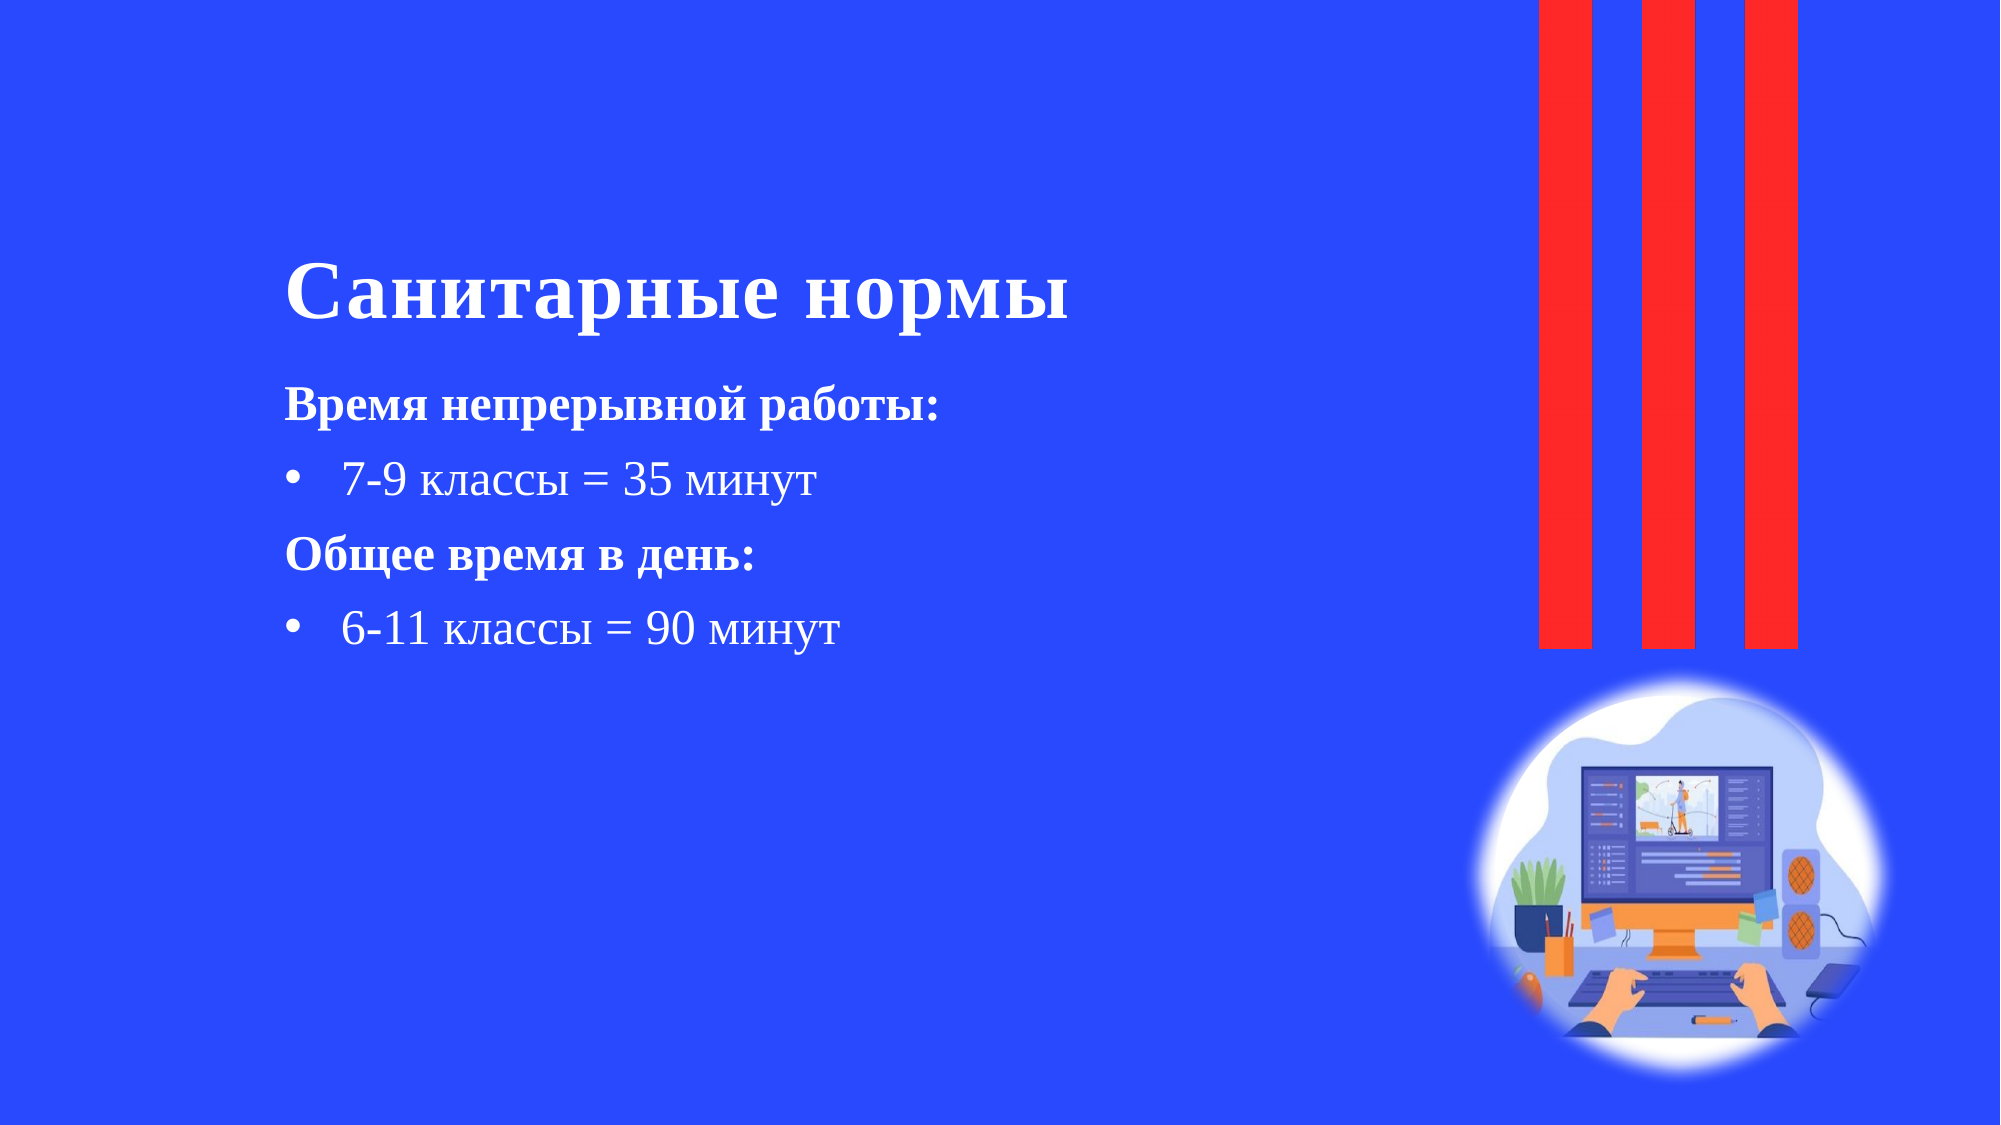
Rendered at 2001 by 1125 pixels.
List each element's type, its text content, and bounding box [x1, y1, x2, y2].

picture [1459, 662, 1900, 1089]
list Время непрерывной работы: 7-9 классы = 35 минут Общее время в день: 6-11 классы = 90 минут [284, 377, 1022, 944]
picture [1539, 0, 1798, 649]
title Санитарные нормы [284, 246, 1369, 350]
